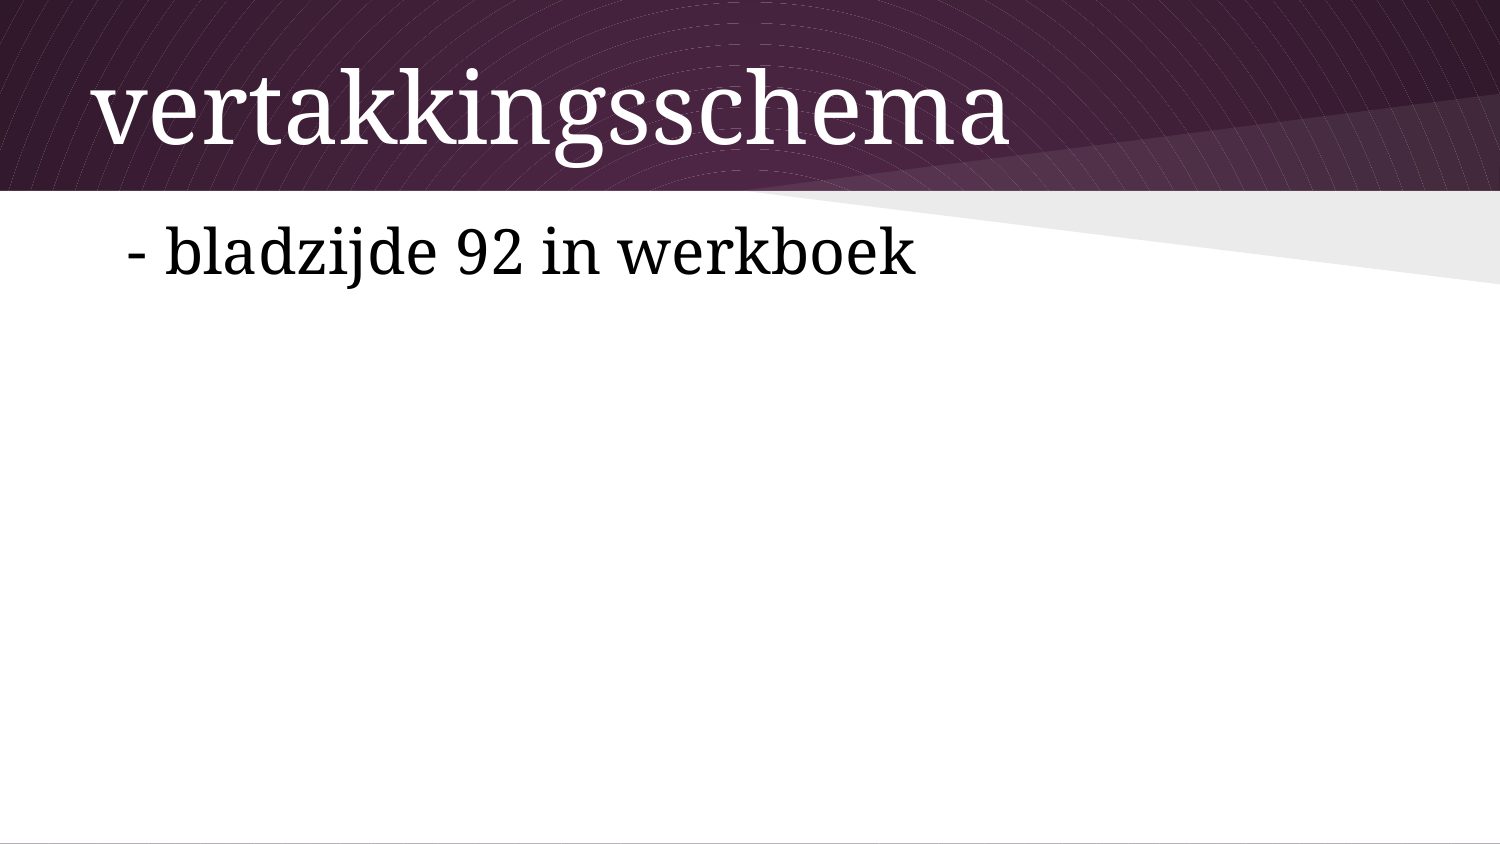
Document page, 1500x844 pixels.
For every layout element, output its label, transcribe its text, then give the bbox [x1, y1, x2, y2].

title vertakkingsschema [75, 33, 1425, 175]
list bladzijde 92 in werkboek [75, 196, 1425, 808]
